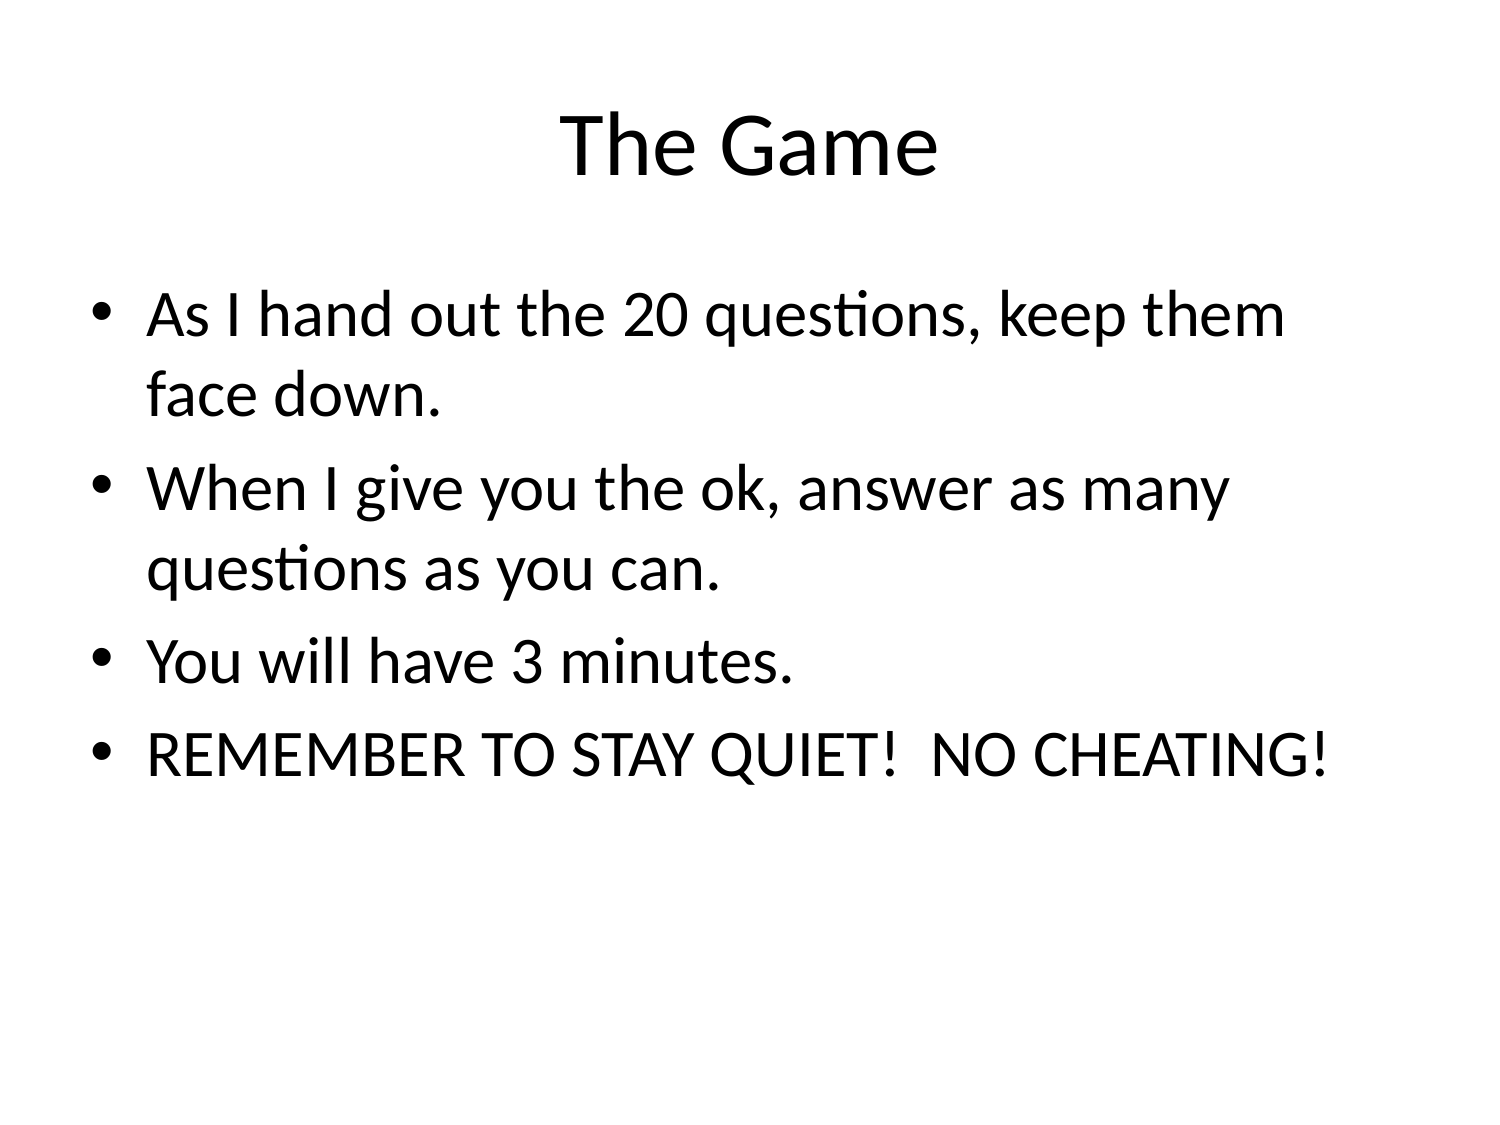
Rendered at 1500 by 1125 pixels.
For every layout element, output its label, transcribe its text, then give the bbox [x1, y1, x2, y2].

title The Game [74, 44, 1426, 233]
list As I hand out the 20 questions, keep them face down. When I give you the ok, answer as many questions as you can. You will have 3 minutes. REMEMBER TO STAY QUIET! NO CHEATING! [74, 262, 1426, 1006]
